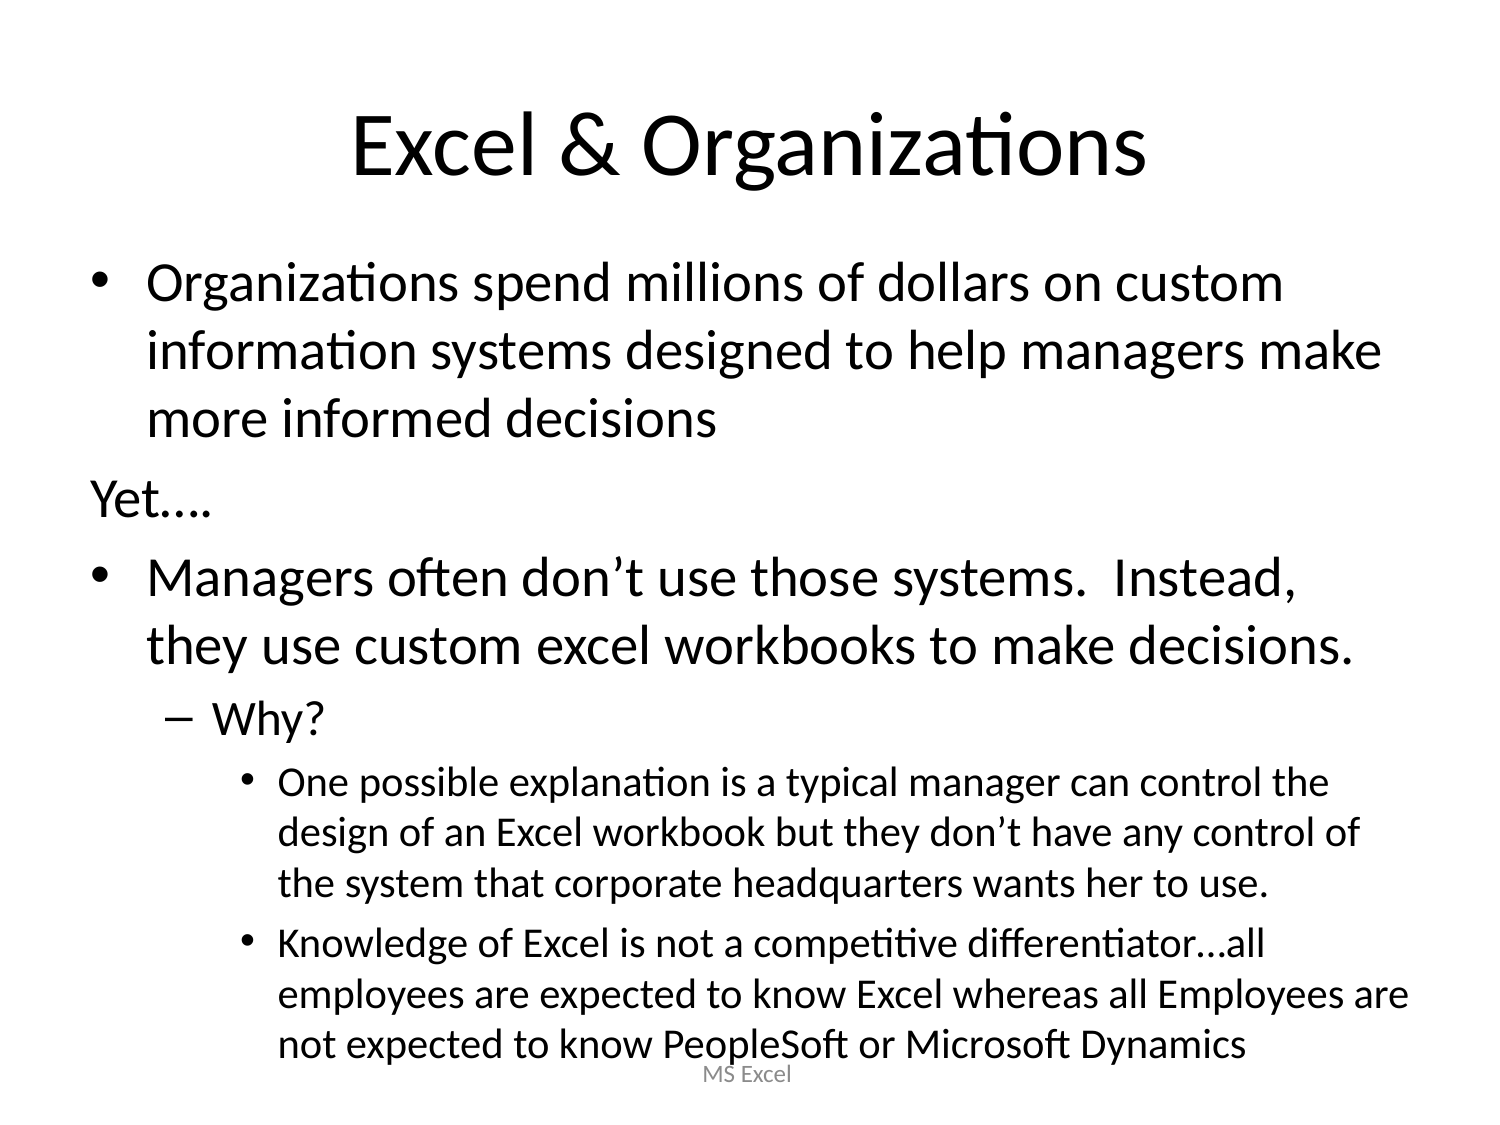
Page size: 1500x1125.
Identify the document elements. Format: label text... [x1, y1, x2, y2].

footer MS Excel [512, 1042, 988, 1103]
list Organizations spend millions of dollars on custom information systems designed to help managers make more informed decisions Yet…. Managers often don’t use those systems. Instead, they use custom excel workbooks to make decisions. Why? One possible explanation is a typical manager can control the design of an Excel workbook but they don’t have any control of the system that corporate headquarters wants her to use. Knowledge of Excel is not a competitive differentiator…all employees are expected to know Excel whereas all Employees are not expected to know PeopleSoft or Microsoft Dynamics [75, 237, 1425, 1088]
title Excel & Organizations [75, 45, 1425, 233]
